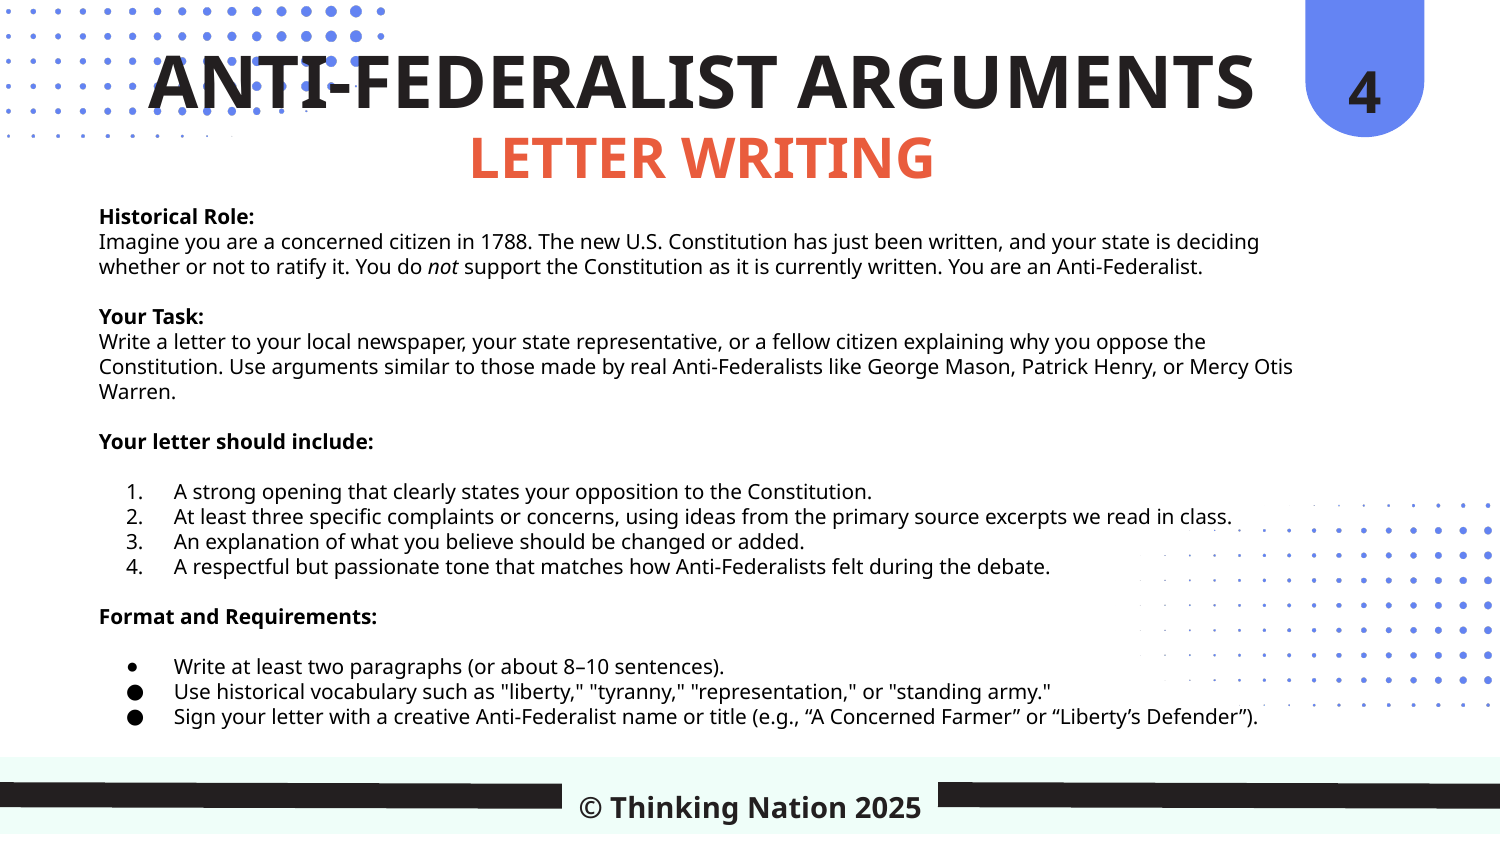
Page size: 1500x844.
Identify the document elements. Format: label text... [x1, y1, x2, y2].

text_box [1300, 0, 1430, 138]
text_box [0, 756, 1500, 835]
text_box ANTI-FEDERALIST ARGUMENTS LETTER WRITING [126, 35, 1279, 188]
text_box Historical Role: Imagine you are a concerned citizen in 1788. The new U.S. Constitution has just been written, and your state is deciding whether or not to ratify it. You do not support the Constitution as it is currently written. You are an Anti-Federalist. Your Task: Write a letter to your local newspaper, your state representative, or a fellow citizen explaining why you oppose the Constitution. Use arguments similar to those made by real Anti-Federalists like George Mason, Patrick Henry, or Mercy Otis Warren. Your letter should include: A strong opening that clearly states your opposition to the Constitution. At least three specific complaints or concerns, using ideas from the primary source excerpts we read in class. An explanation of what you believe should be changed or added. A respectful but passionate tone that matches how Anti-Federalists felt during the debate. Format and Requirements: Write at least two paragraphs (or about 8–10 sentences). Use historical vocabulary such as "liberty," "tyranny," "representation," or "standing army." Sign your letter with a creative Anti-Federalist name or title (e.g., “A Concerned Farmer” or “Liberty’s Defender”). [83, 188, 1321, 745]
text_box [0, 0, 385, 138]
text_box [1321, 503, 1500, 708]
